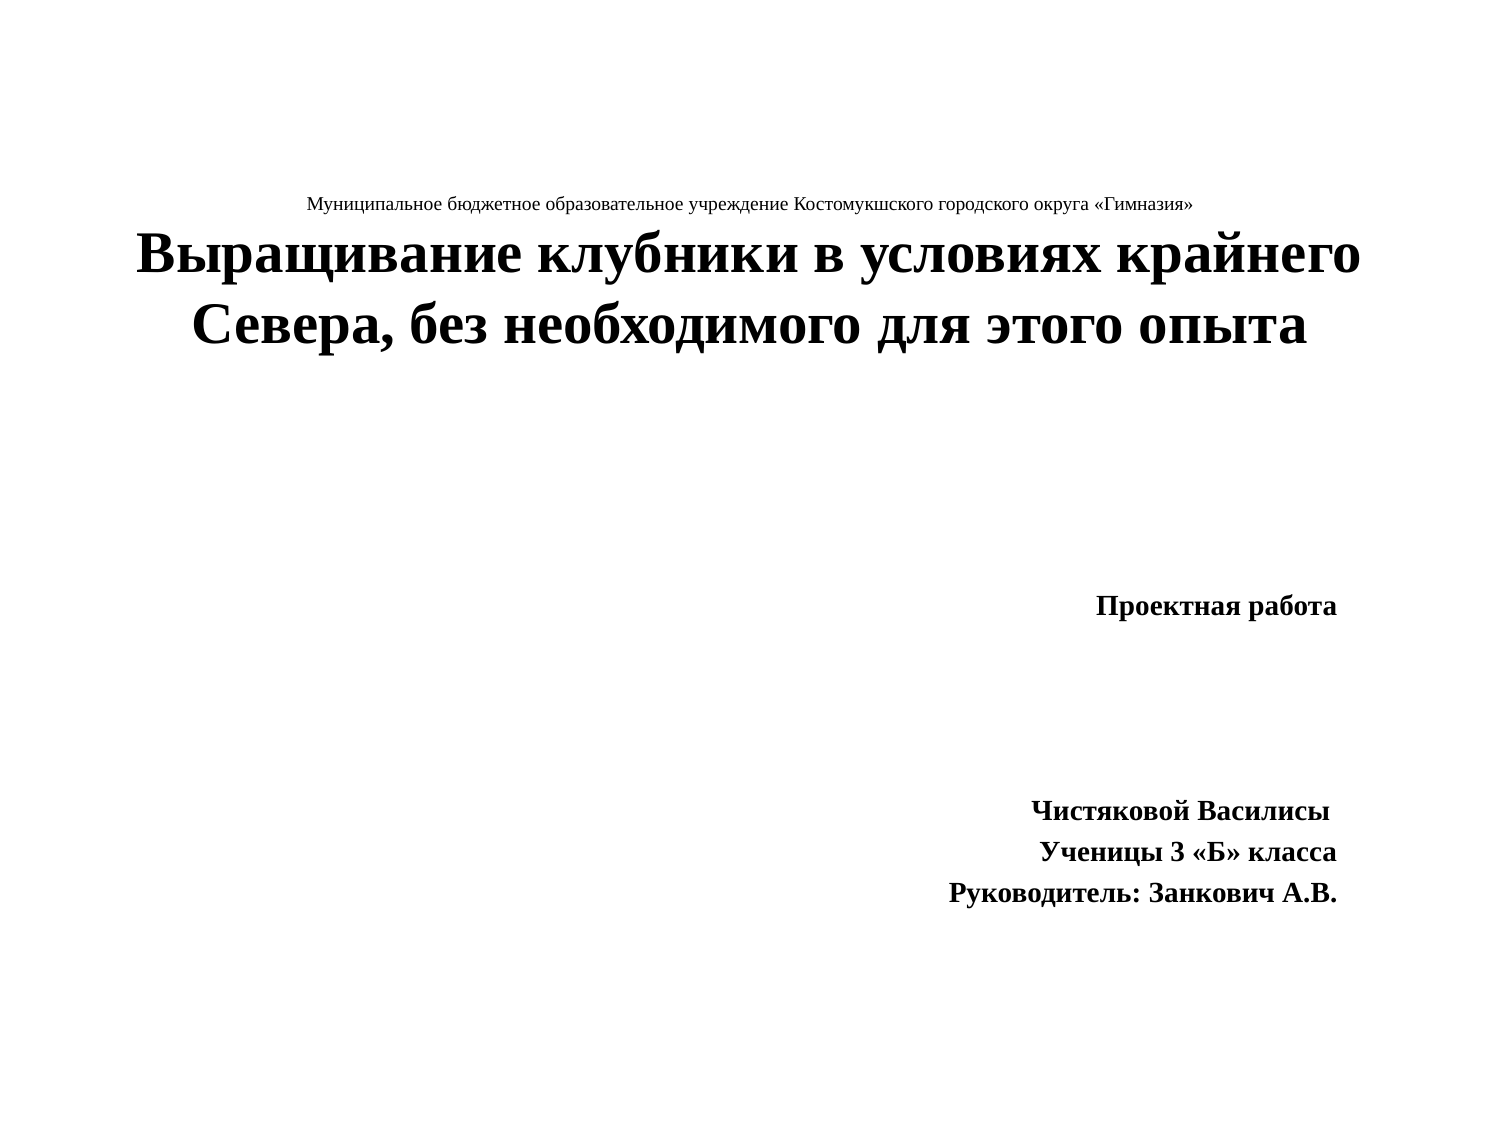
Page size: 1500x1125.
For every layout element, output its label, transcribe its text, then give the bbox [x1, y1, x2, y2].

title Муниципальное бюджетное образовательное учреждение Костомукшского городского округа «Гимназия» Выращивание клубники в условиях крайнего Севера, без необходимого для этого опыта [112, 30, 1388, 445]
subtitle Проектная работа Чистяковой Василисы Ученицы 3 «Б» класса Руководитель: Занкович А.В. [225, 456, 1353, 925]
